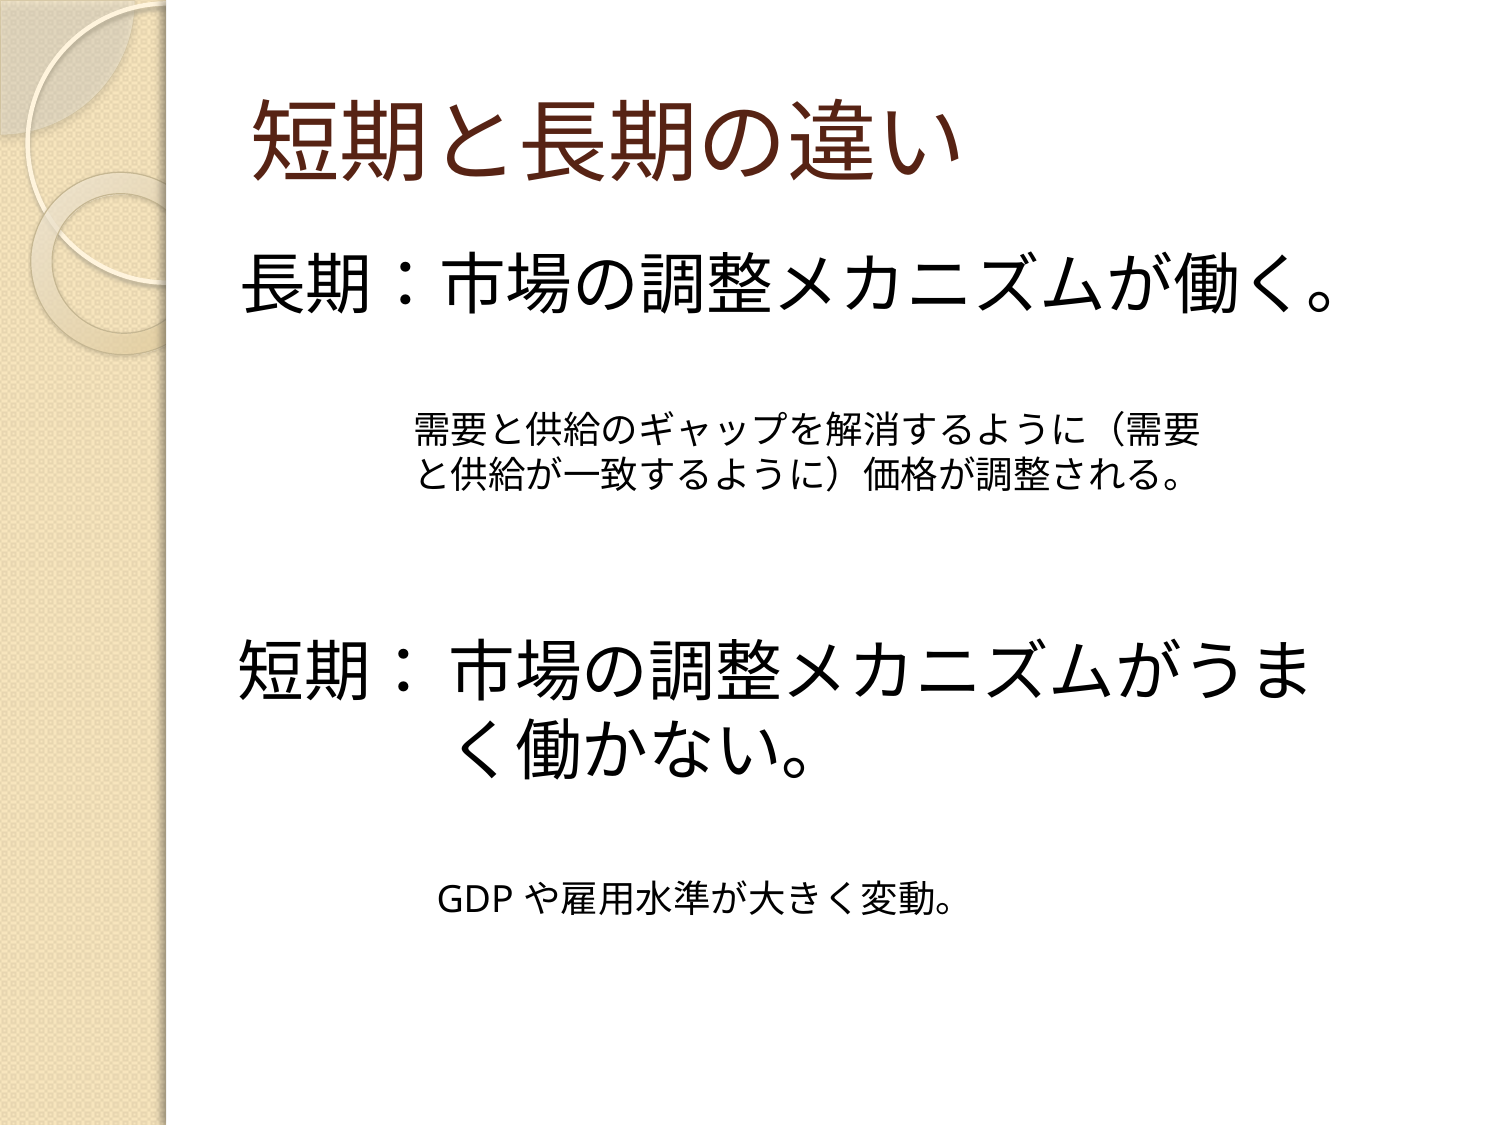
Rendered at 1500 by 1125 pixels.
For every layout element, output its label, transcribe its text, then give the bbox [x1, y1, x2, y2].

text_box 短期： [222, 621, 433, 716]
text_box 需要と供給のギャップを解消するように（需要と供給が一致するように）価格が調整される。 [398, 398, 1243, 549]
title 短期と長期の違い [235, 45, 1466, 233]
list 長期：市場の調整メカニズムが働く。 [210, 234, 1441, 337]
text_box 市場の調整メカニズムがうまく働かない。 [433, 621, 1336, 796]
text_box GDPや雇用水準が大きく変動。 [421, 867, 1207, 927]
